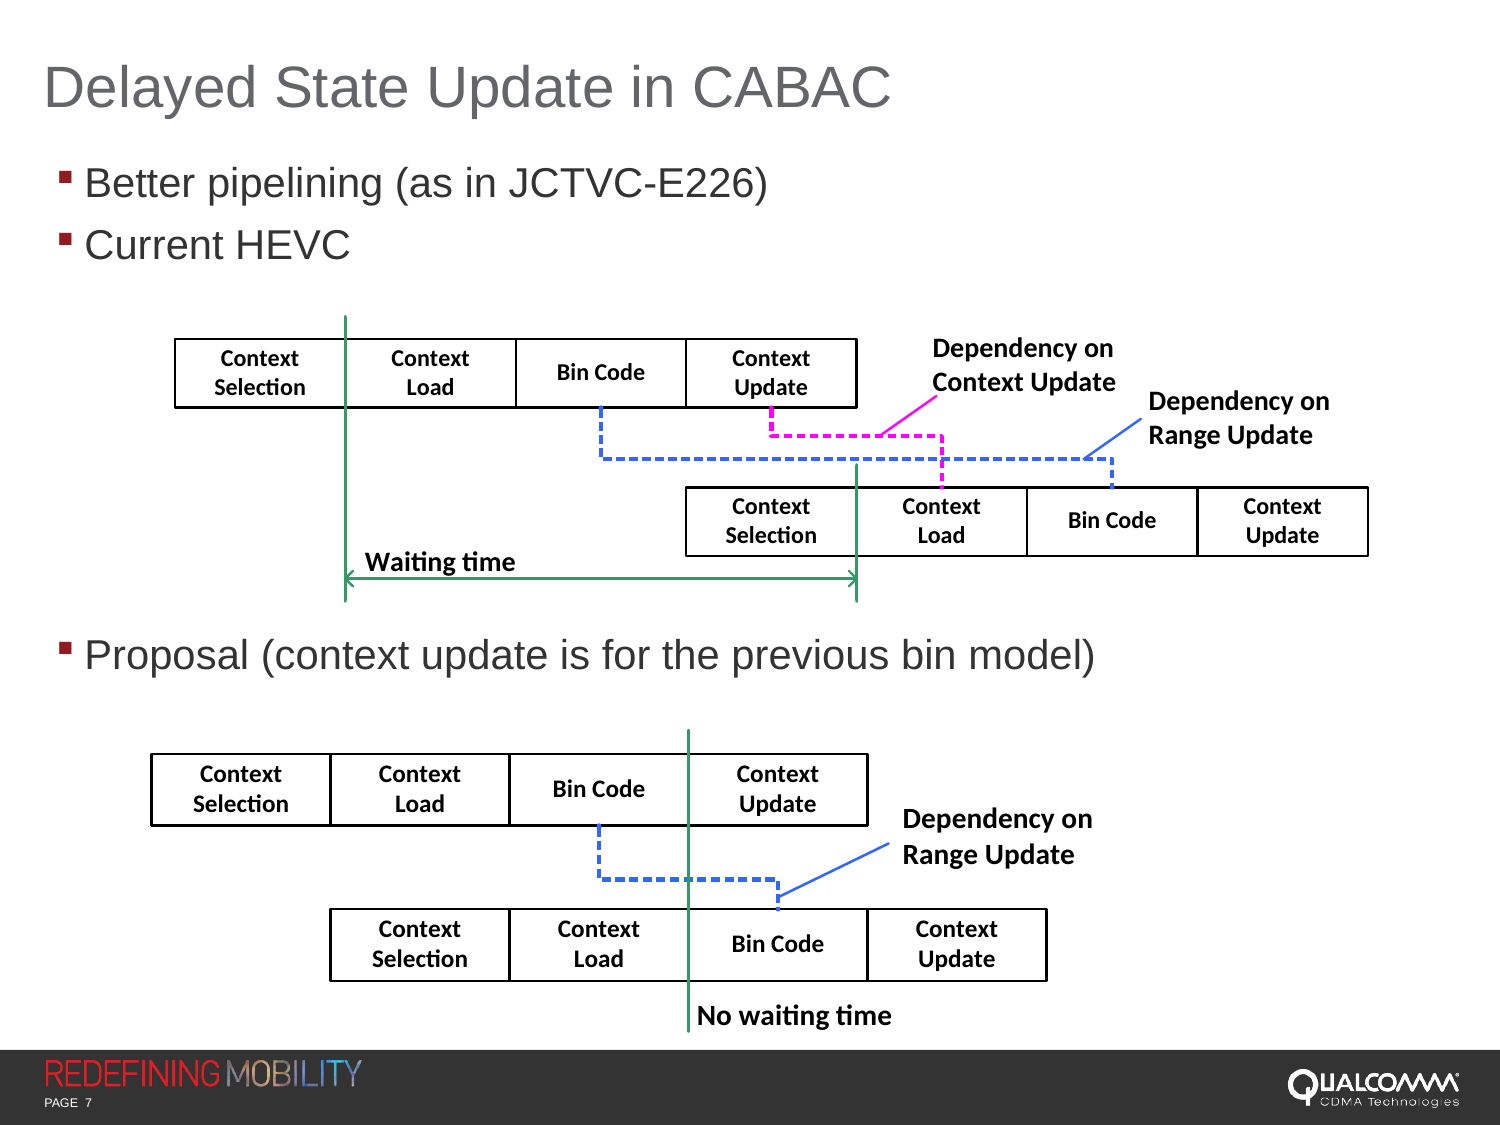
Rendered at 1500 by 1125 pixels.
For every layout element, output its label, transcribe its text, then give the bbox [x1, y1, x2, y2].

picture [171, 312, 1372, 606]
list Better pipelining (as in JCTVC-E226) Current HEVC Proposal (context update is for the previous bin model) [40, 151, 1462, 986]
picture [147, 726, 1409, 1037]
picture [30, 1048, 372, 1099]
picture [1278, 1058, 1478, 1114]
title Delayed State Update in CABAC [28, 44, 1462, 138]
